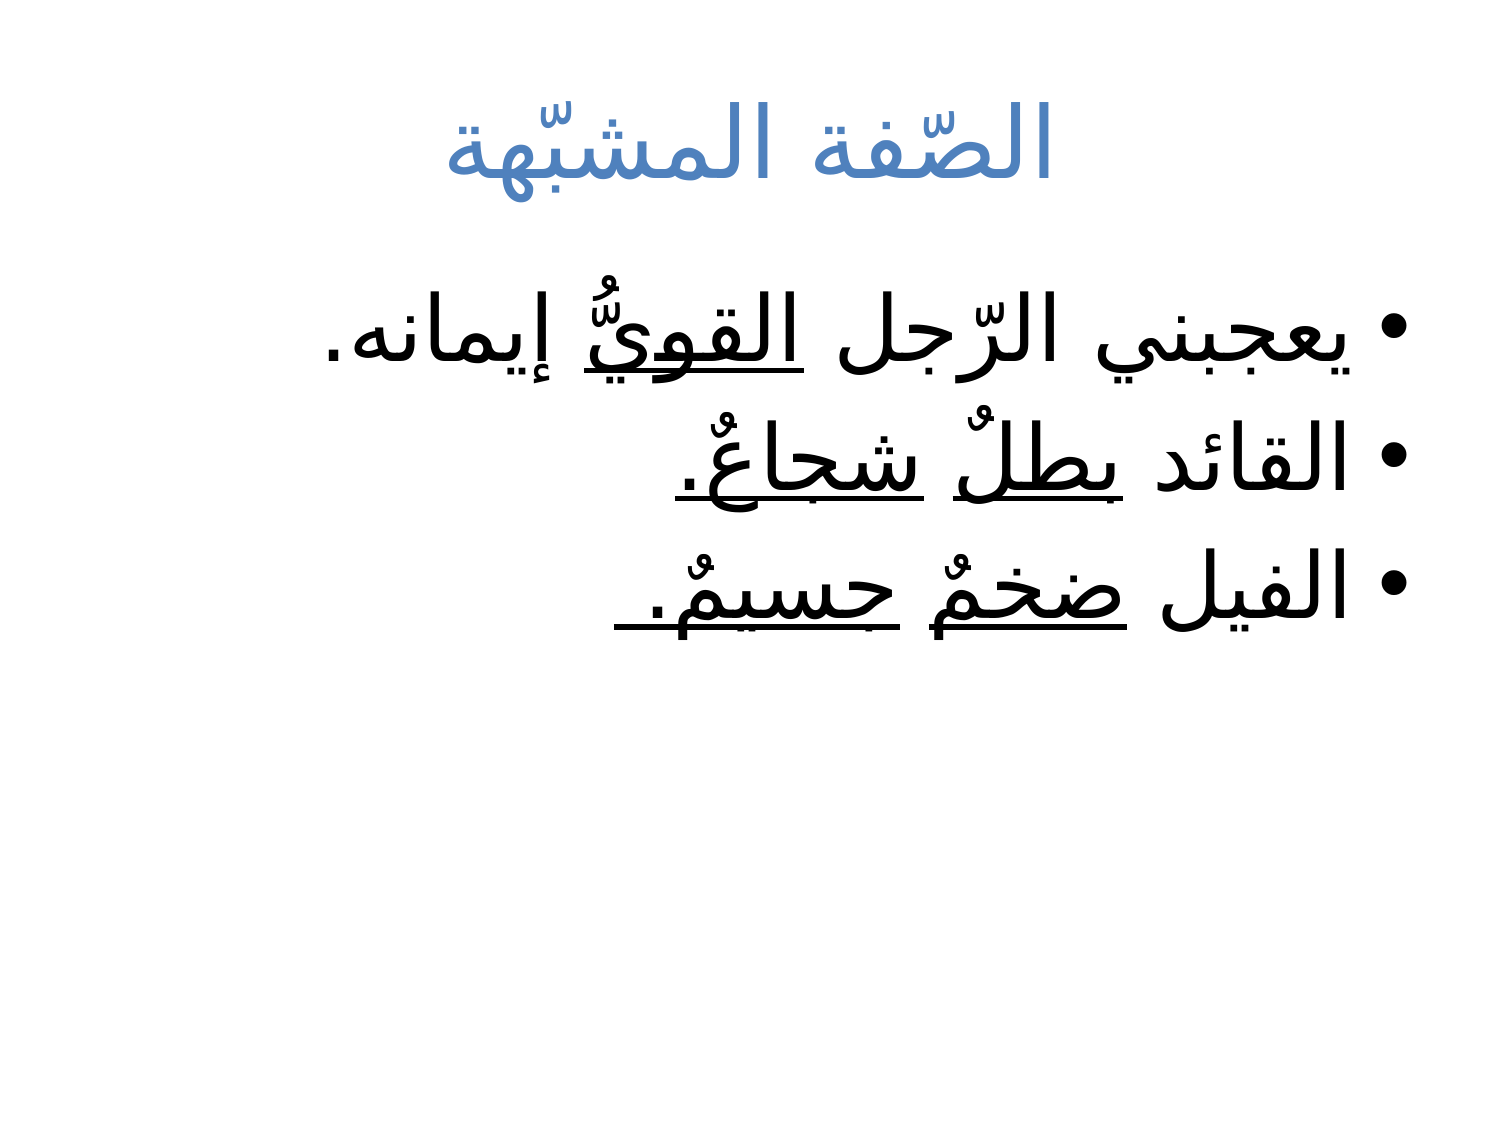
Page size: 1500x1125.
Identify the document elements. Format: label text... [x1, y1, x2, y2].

title الصّفة المشبّهة [75, 45, 1425, 233]
list يعجبني الرّجل القويُّ إيمانه. القائد بطلٌ شجاعٌ. الفيل ضخمٌ جسيمٌ. [75, 262, 1425, 1005]
